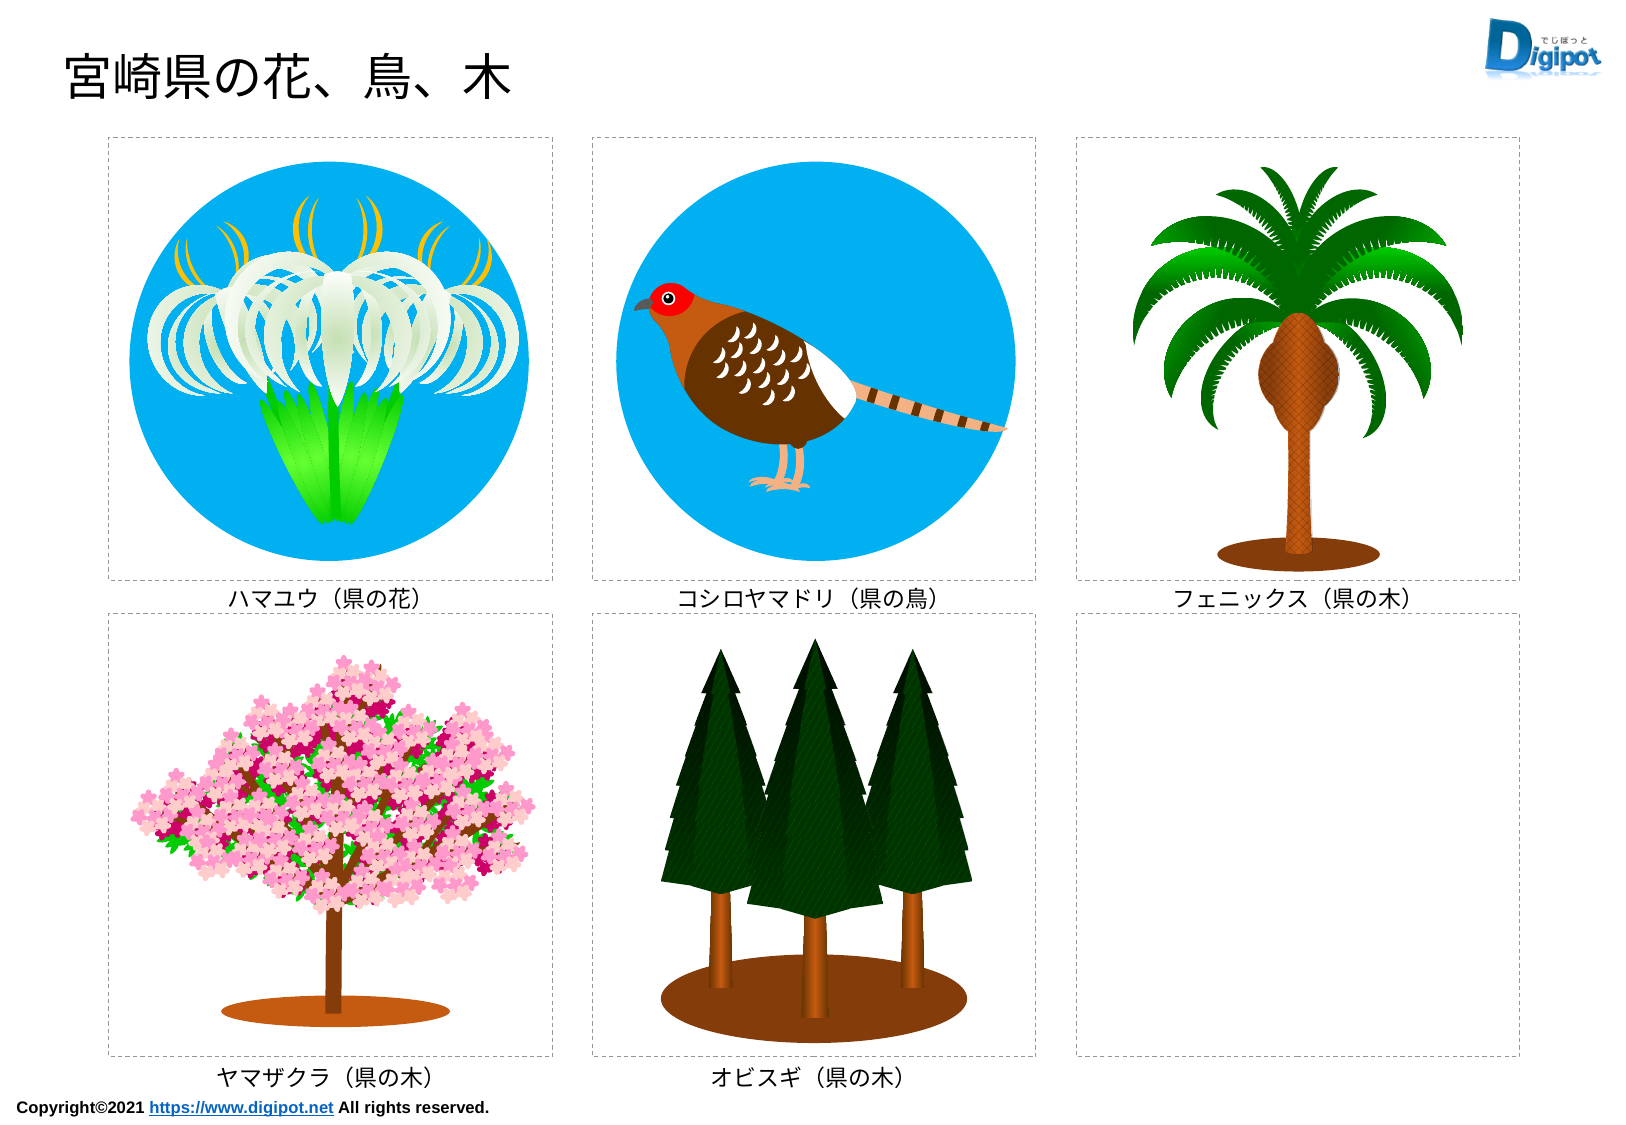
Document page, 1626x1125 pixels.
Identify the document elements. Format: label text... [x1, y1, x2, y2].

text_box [616, 161, 1016, 561]
text_box ハマユウ（県の花） [104, 577, 558, 620]
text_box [129, 161, 529, 561]
picture [1485, 18, 1602, 82]
text_box オビスギ（県の木） [587, 1056, 1041, 1099]
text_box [660, 638, 973, 1043]
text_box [1132, 162, 1463, 572]
text_box ヤマザクラ（県の木） [104, 1056, 558, 1099]
text_box フェニックス（県の木） [1071, 577, 1525, 620]
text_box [130, 654, 536, 1028]
text_box コシロヤマドリ（県の鳥） [587, 577, 1041, 620]
text_box 宮崎県の花、鳥、木 [47, 38, 528, 113]
